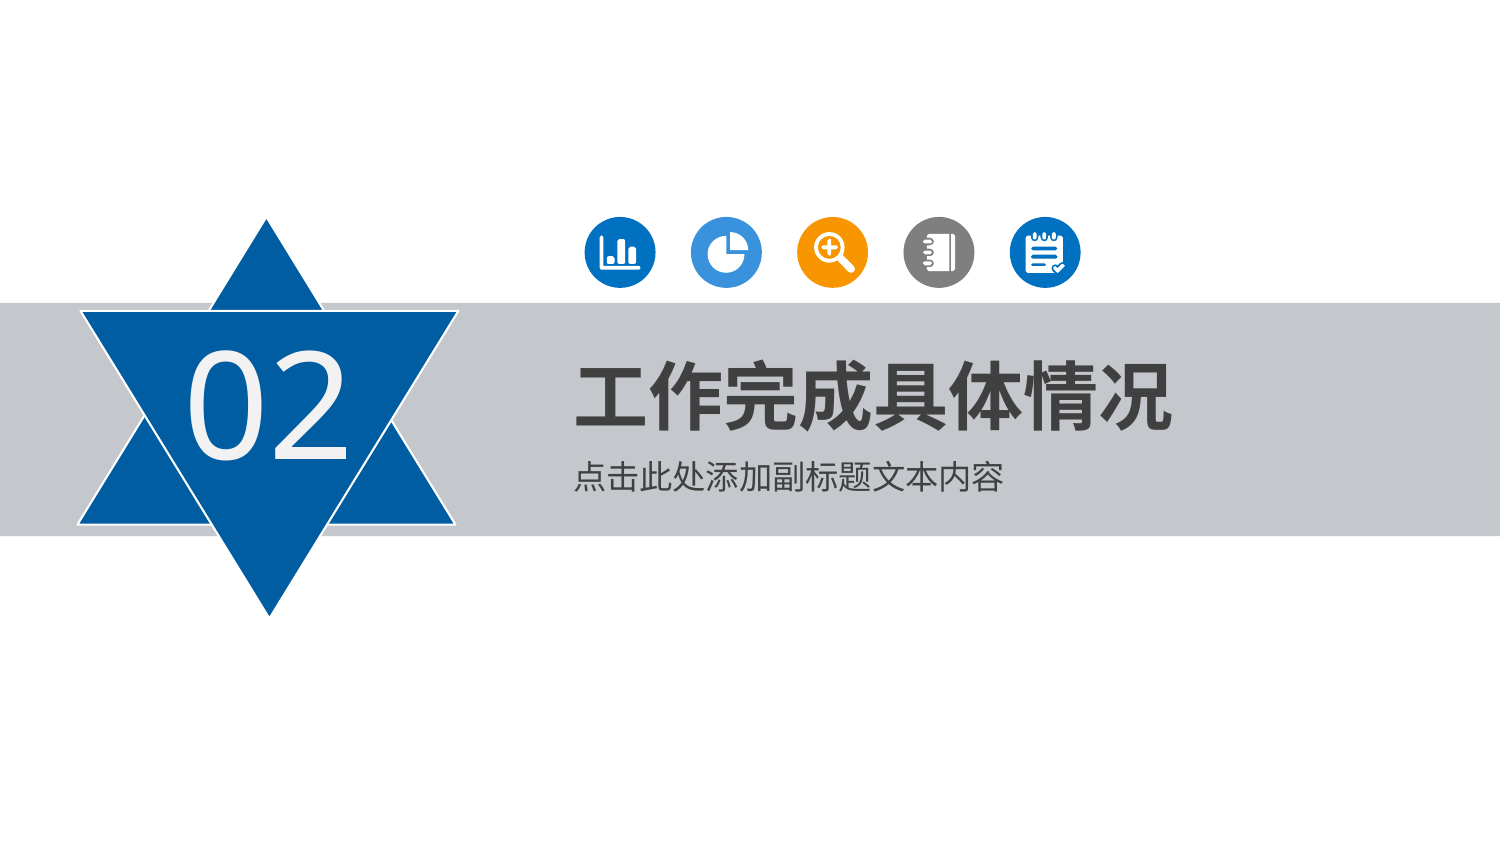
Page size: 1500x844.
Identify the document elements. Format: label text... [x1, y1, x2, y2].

text_box [418, 308, 461, 381]
text_box [0, 301, 216, 538]
text_box [329, 459, 458, 527]
text_box [322, 301, 1500, 538]
text_box [75, 451, 210, 527]
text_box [584, 216, 1081, 289]
text_box 工作完成具体情况 [561, 343, 1391, 445]
text_box [211, 214, 322, 303]
text_box [78, 308, 120, 380]
text_box 02 [120, 303, 418, 495]
text_box 点击此处添加副标题文本内容 [561, 450, 1067, 502]
text_box [191, 495, 348, 621]
